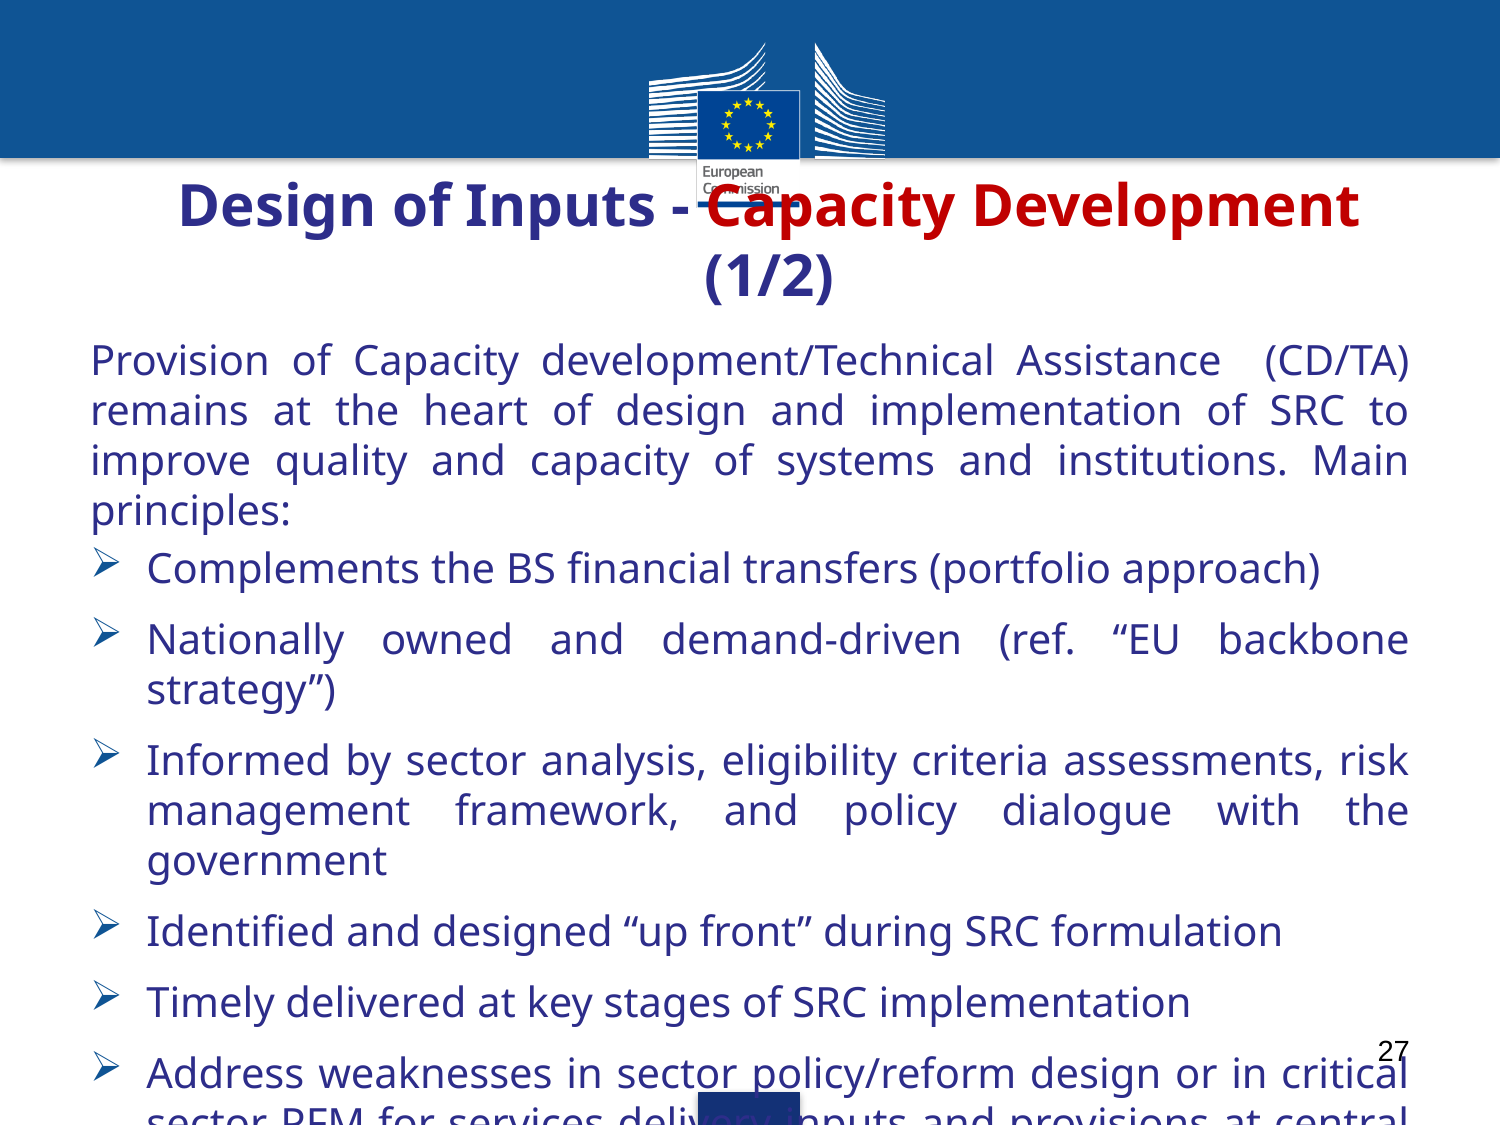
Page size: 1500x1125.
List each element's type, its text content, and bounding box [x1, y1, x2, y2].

slide_number 27 [1074, 1024, 1426, 1103]
title Design of Inputs - Capacity Development (1/2) [64, 136, 1416, 339]
list Provision of Capacity development/Technical Assistance (CD/TA) remains at the heart of design and implementation of SRC to improve quality and capacity of systems and institutions. Main principles: Complements the BS financial transfers (portfolio approach) Nationally owned and demand-driven (ref. “EU backbone strategy”) Informed by sector analysis, eligibility criteria assessments, risk management framework, and policy dialogue with the government Identified and designed “up front” during SRC formulation Timely delivered at key stages of SRC implementation Address weaknesses in sector policy/reform design or in critical sector PFM for services delivery inputs and provisions at central and local level [74, 326, 1426, 1095]
picture [649, 42, 885, 136]
